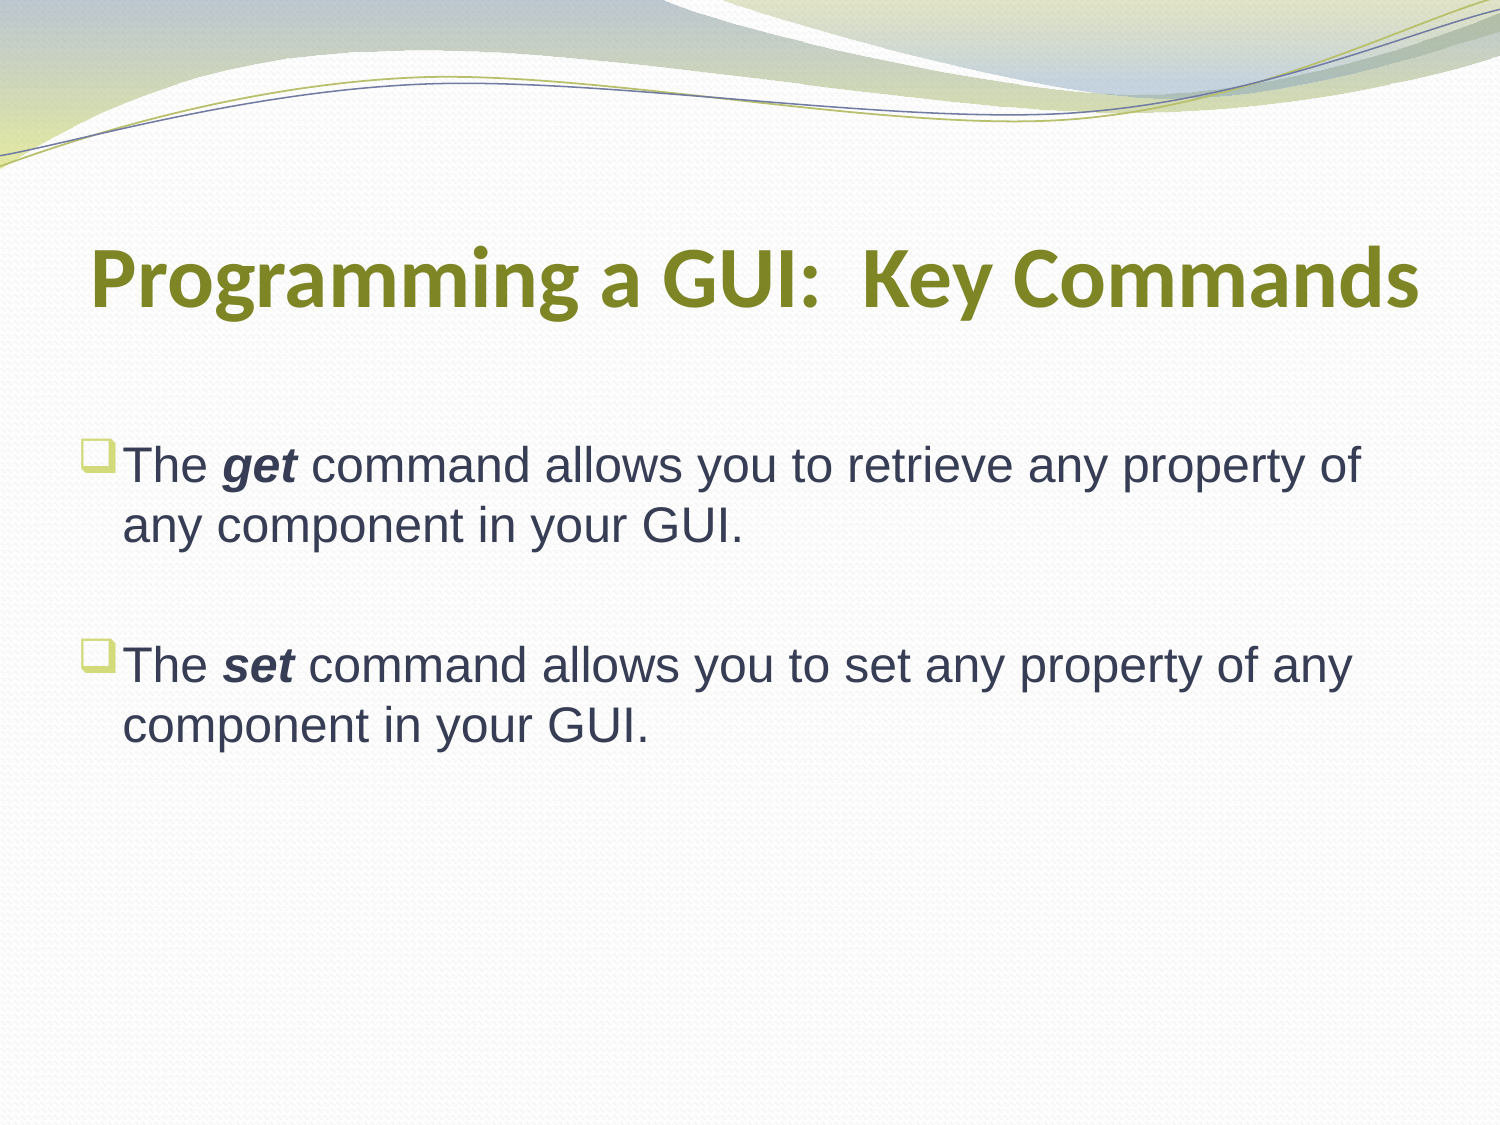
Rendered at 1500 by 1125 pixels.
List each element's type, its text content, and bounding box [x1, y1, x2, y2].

title Programming a GUI: Key Commands [37, 137, 1475, 325]
list The get command allows you to retrieve any property of any component in your GUI. The set command allows you to set any property of any component in your GUI. [62, 425, 1413, 863]
